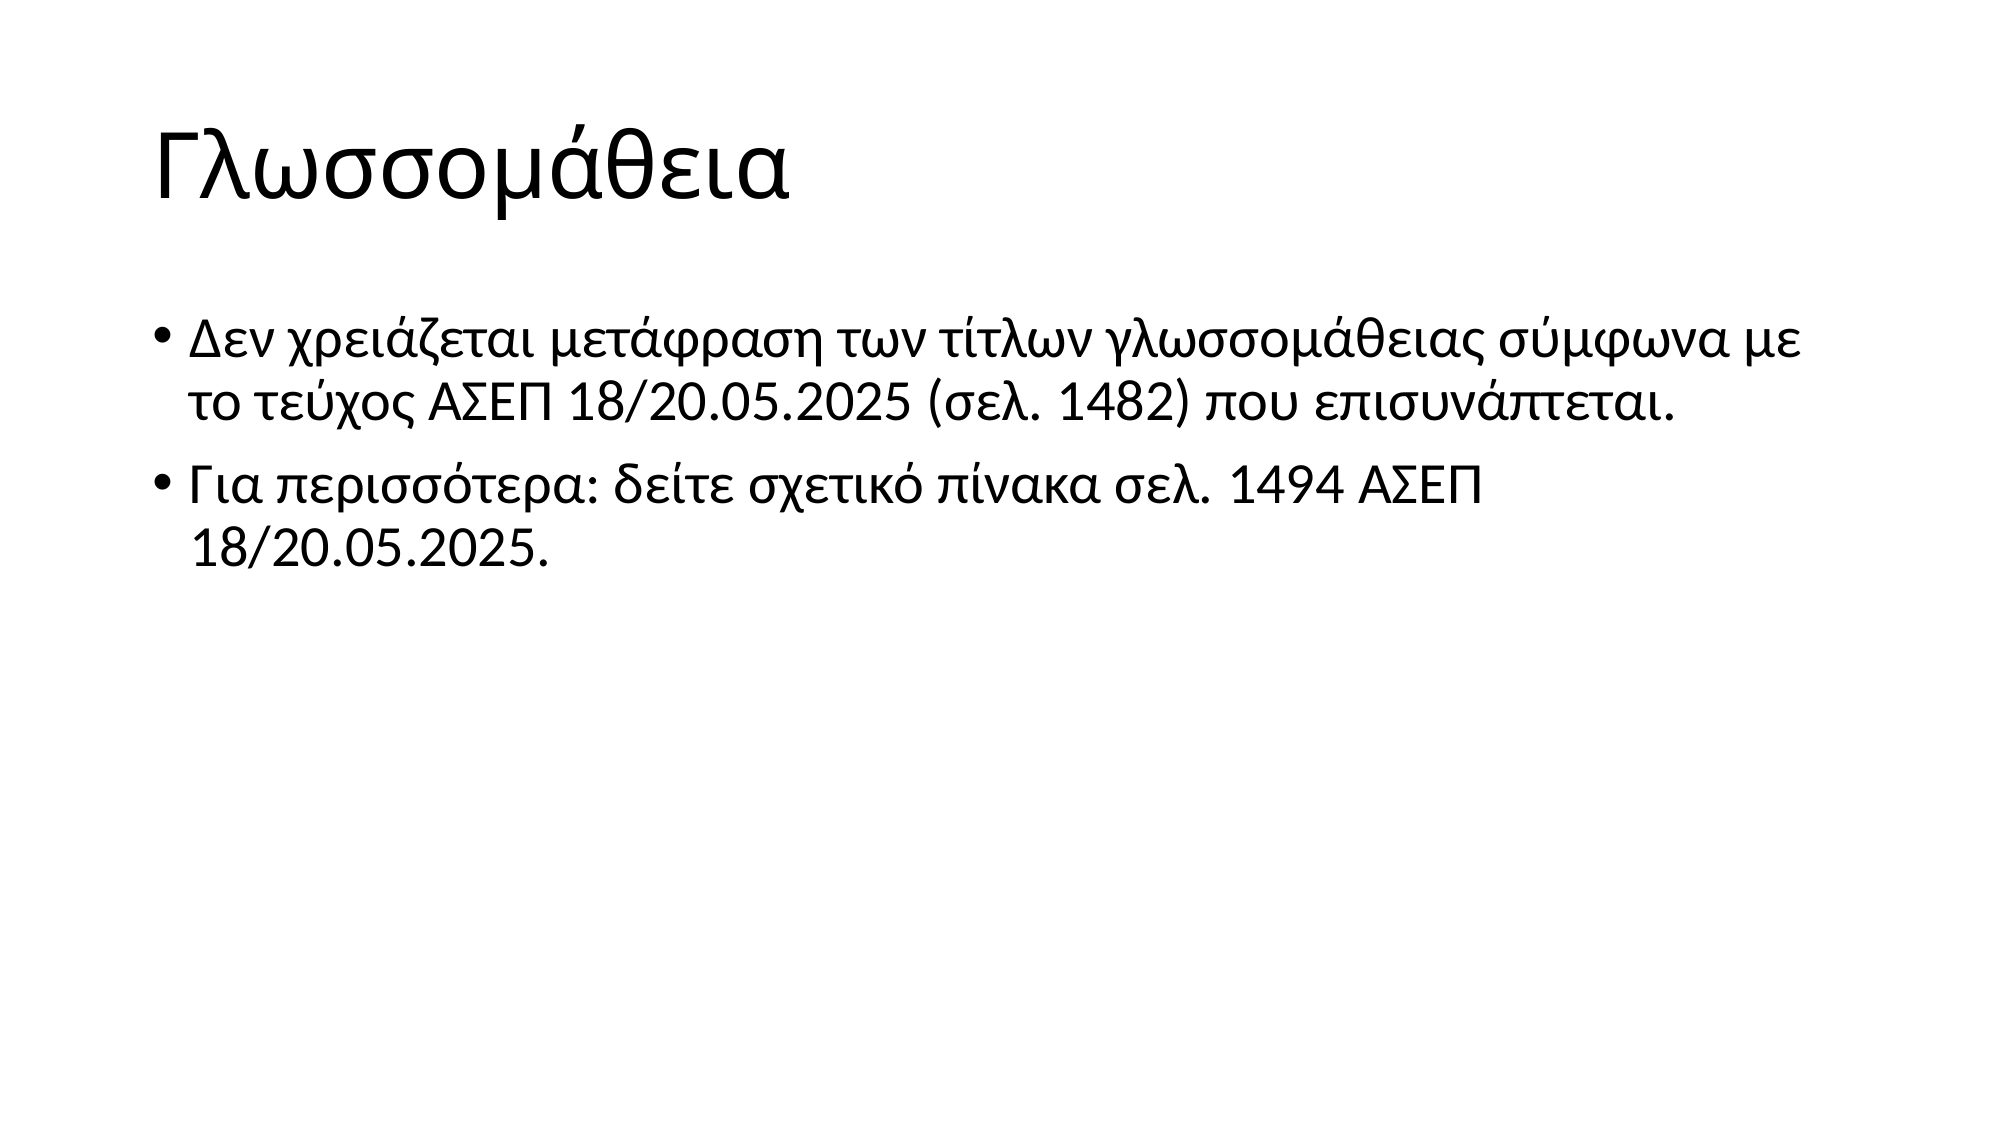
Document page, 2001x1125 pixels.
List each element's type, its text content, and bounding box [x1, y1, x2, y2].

title Γλωσσομάθεια [137, 59, 1863, 278]
list Δεν χρειάζεται μετάφραση των τίτλων γλωσσομάθειας σύμφωνα με το τεύχος ΑΣΕΠ 18/20.05.2025 (σελ. 1482) που επισυνάπτεται. Για περισσότερα: δείτε σχετικό πίνακα σελ. 1494 ΑΣΕΠ 18/20.05.2025. [137, 299, 1863, 1014]
